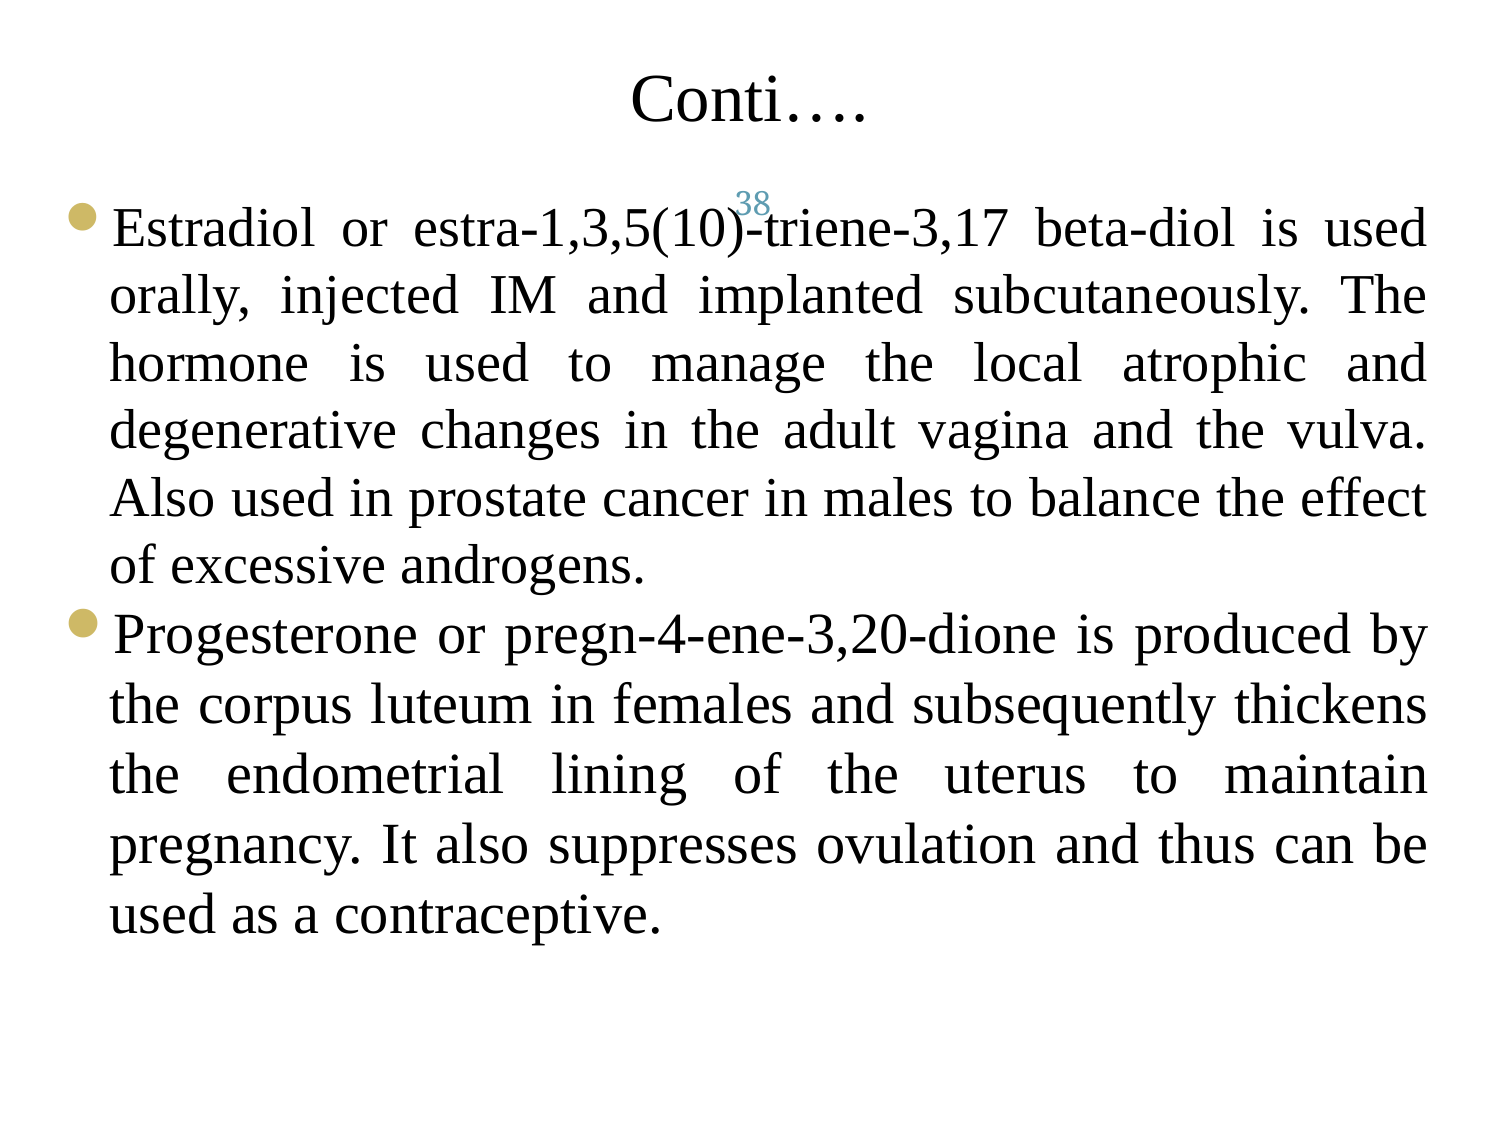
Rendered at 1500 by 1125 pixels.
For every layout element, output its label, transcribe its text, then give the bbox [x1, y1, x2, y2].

list Estradiol or estra-1,3,5(10)-triene-3,17 beta-diol is used orally, injected IM and implanted subcutaneously. The hormone is used to manage the local atrophic and degenerative changes in the adult vagina and the vulva. Also used in prostate cancer in males to balance the effect of excessive androgens. Progesterone or pregn-4-ene-3,20-dione is produced by the corpus luteum in females and subsequently thickens the endometrial lining of the uterus to maintain pregnancy. It also suppresses ovulation and thus can be used as a contraceptive. [49, 174, 1445, 1088]
title Conti…. [49, 37, 1450, 162]
slide_number 38 [715, 168, 791, 241]
